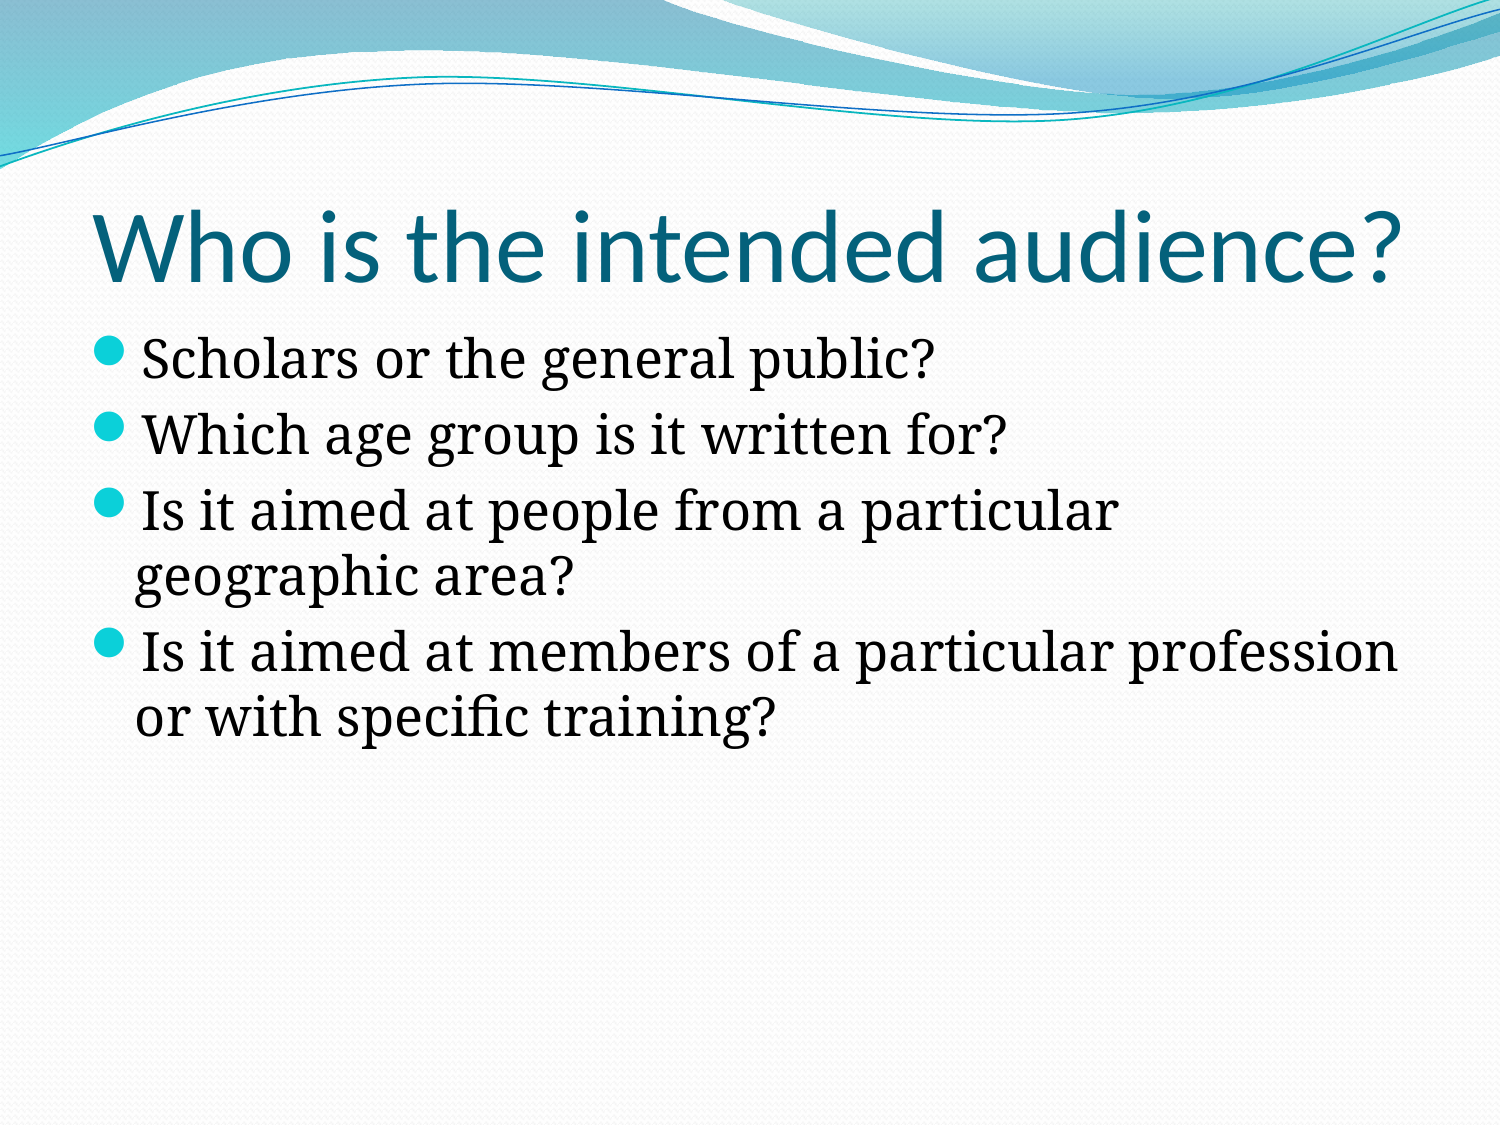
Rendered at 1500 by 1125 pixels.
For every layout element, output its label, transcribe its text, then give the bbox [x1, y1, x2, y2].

title Who is the intended audience? [75, 115, 1425, 303]
list Scholars or the general public? Which age group is it written for? Is it aimed at people from a particular geographic area? Is it aimed at members of a particular profession or with specific training? [75, 317, 1425, 1038]
